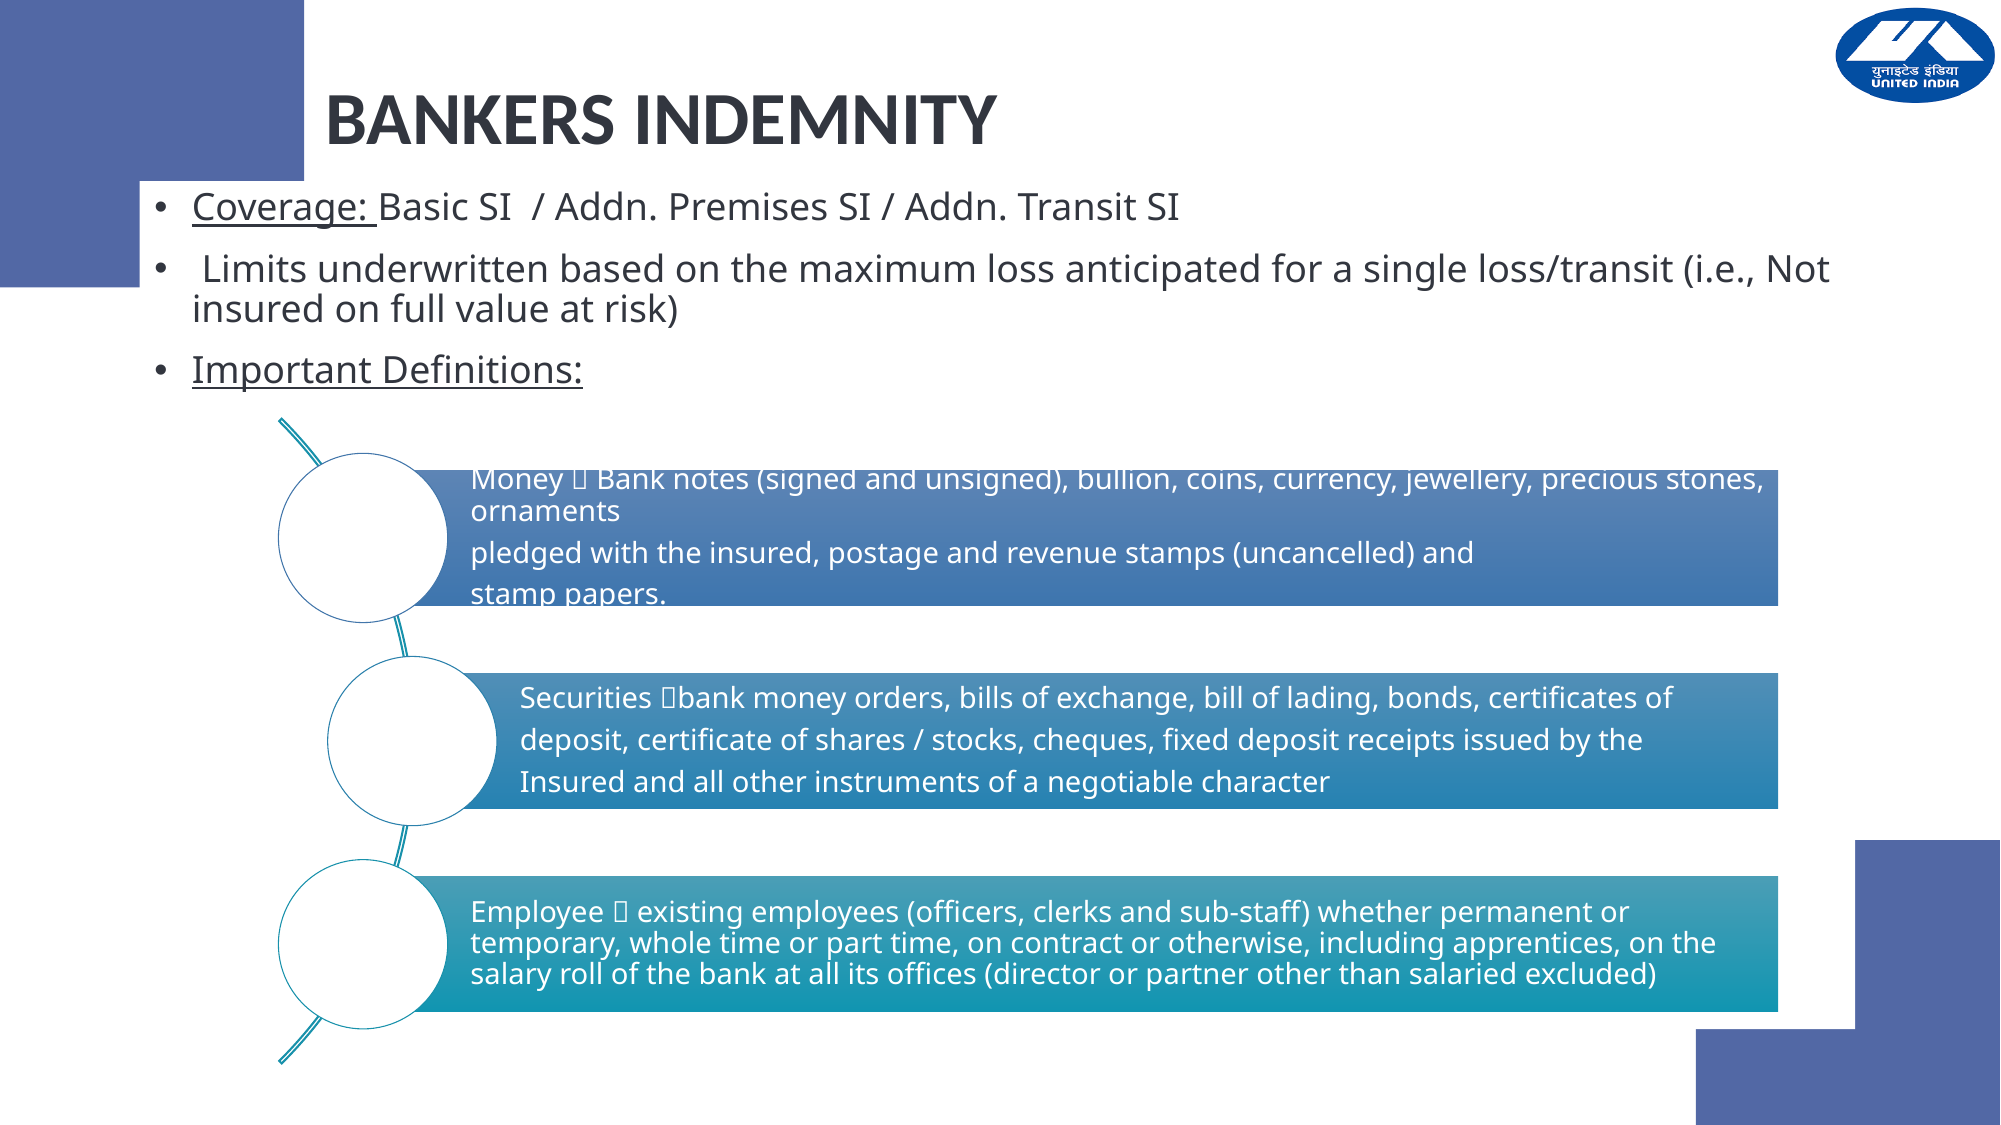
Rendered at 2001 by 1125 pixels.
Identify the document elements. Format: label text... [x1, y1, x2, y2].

text_box Coverage: Basic SI / Addn. Premises SI / Addn. Transit SI Limits underwritten based on the maximum loss anticipated for a single loss/transit (i.e., Not insured on full value at risk) Important Definitions: [139, 181, 1856, 1030]
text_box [268, 402, 1788, 1080]
picture [1829, 3, 2000, 106]
text_box BANKERS INDEMNITY [310, 72, 1545, 181]
